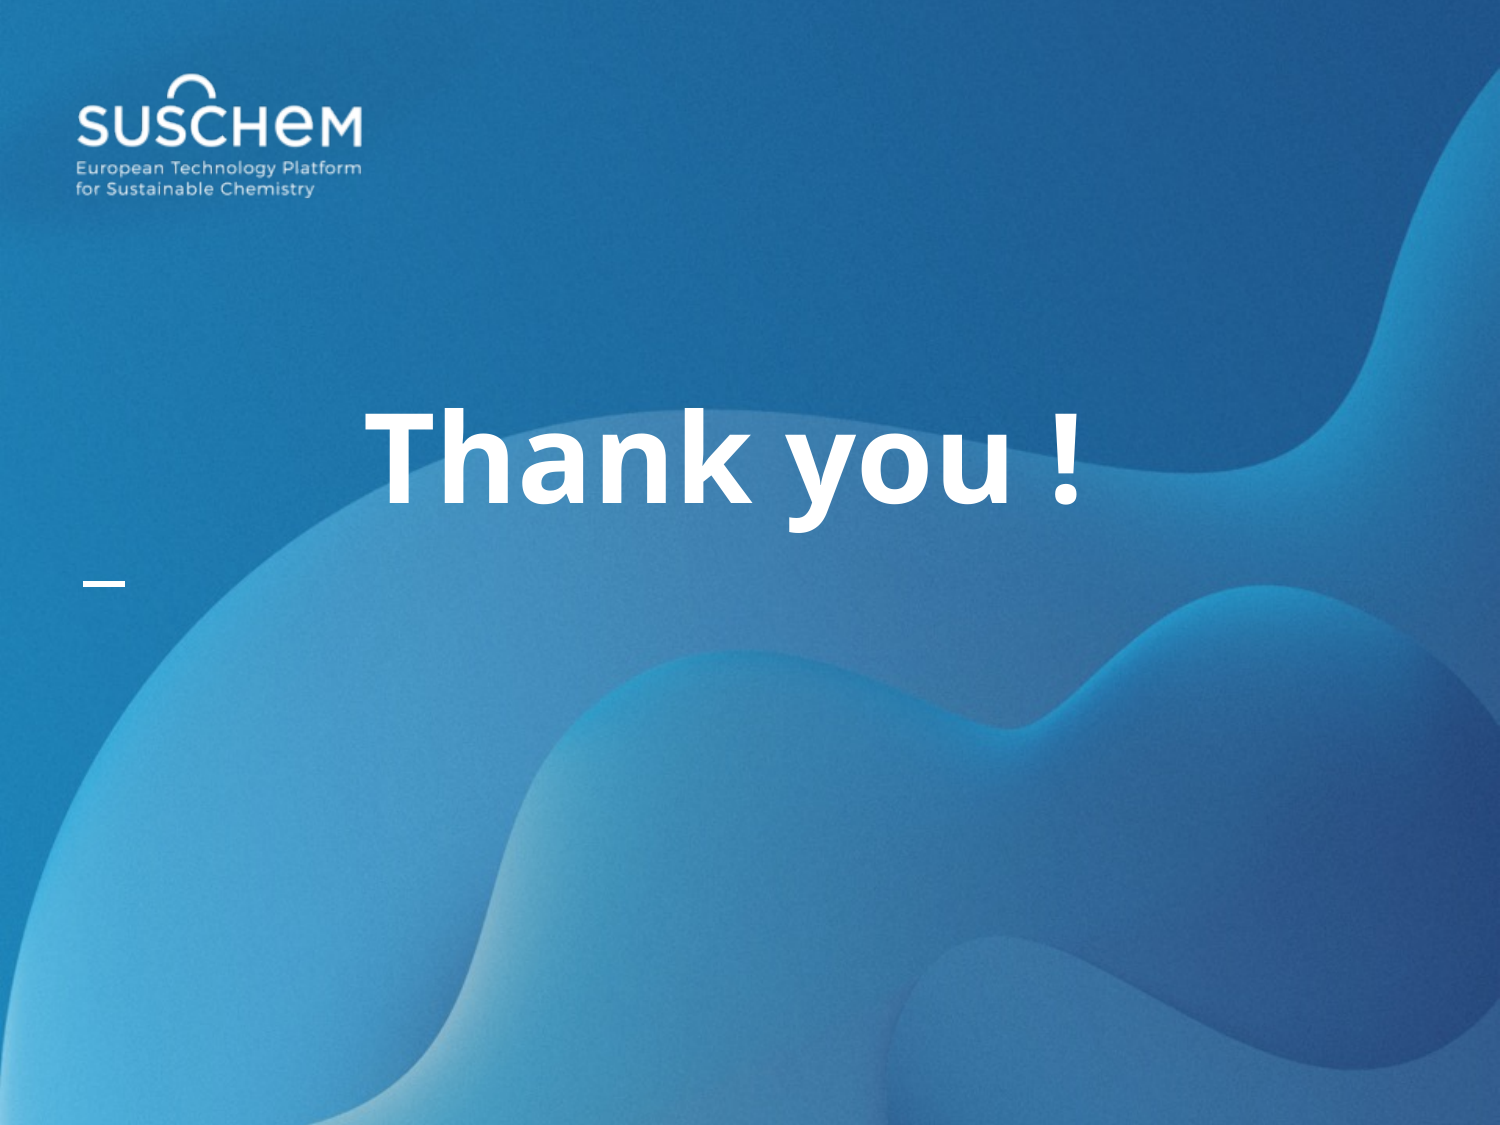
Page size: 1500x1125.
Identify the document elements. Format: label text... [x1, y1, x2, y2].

title Thank you ! [348, 264, 1130, 537]
picture [0, 0, 1500, 1125]
